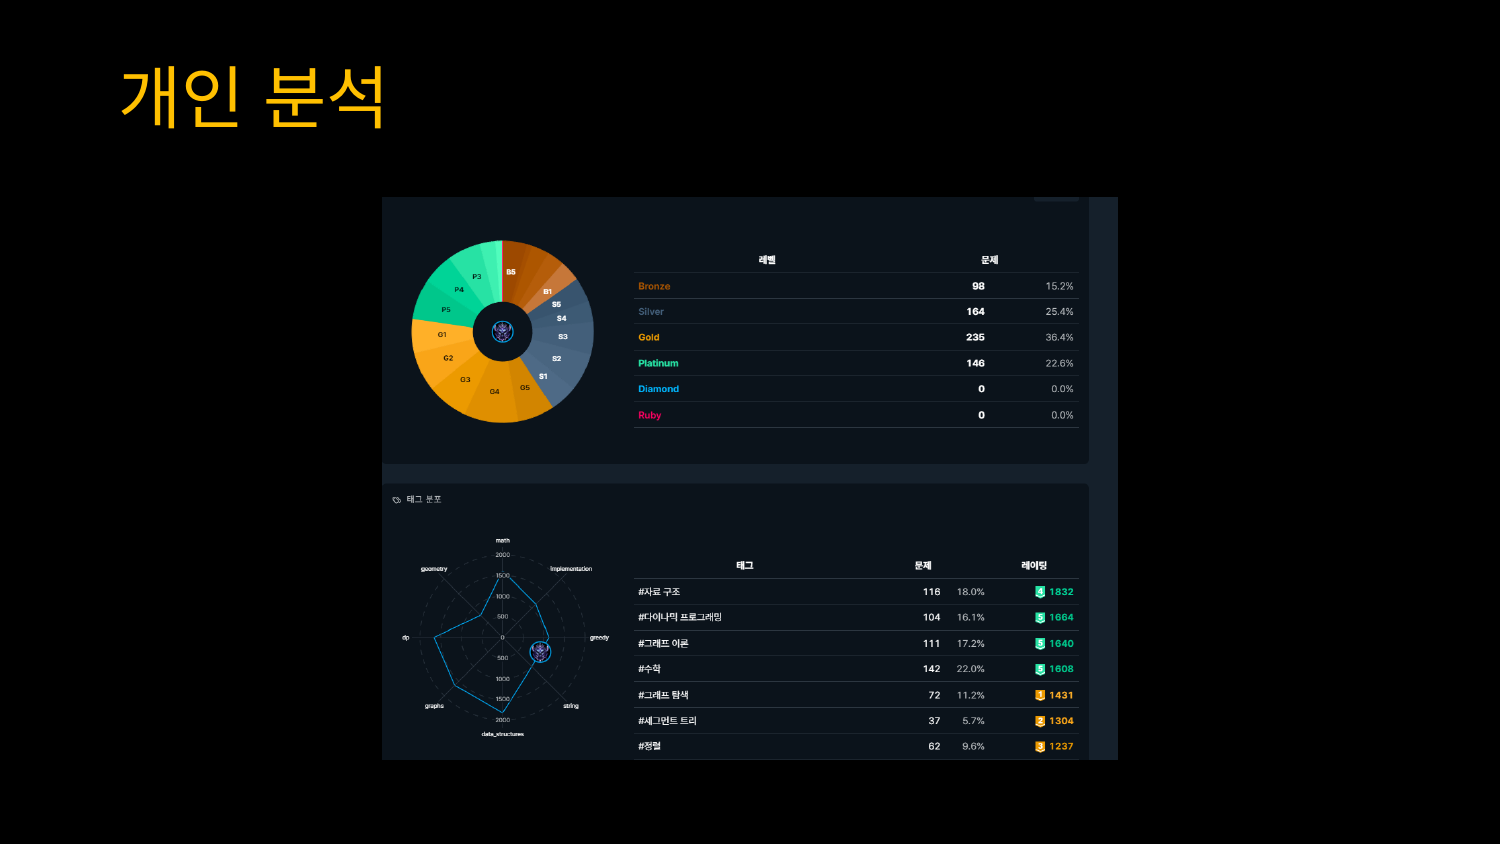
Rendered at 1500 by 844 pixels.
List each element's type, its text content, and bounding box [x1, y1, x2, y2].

title 개인 분석 [103, 44, 1397, 159]
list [382, 197, 1118, 760]
